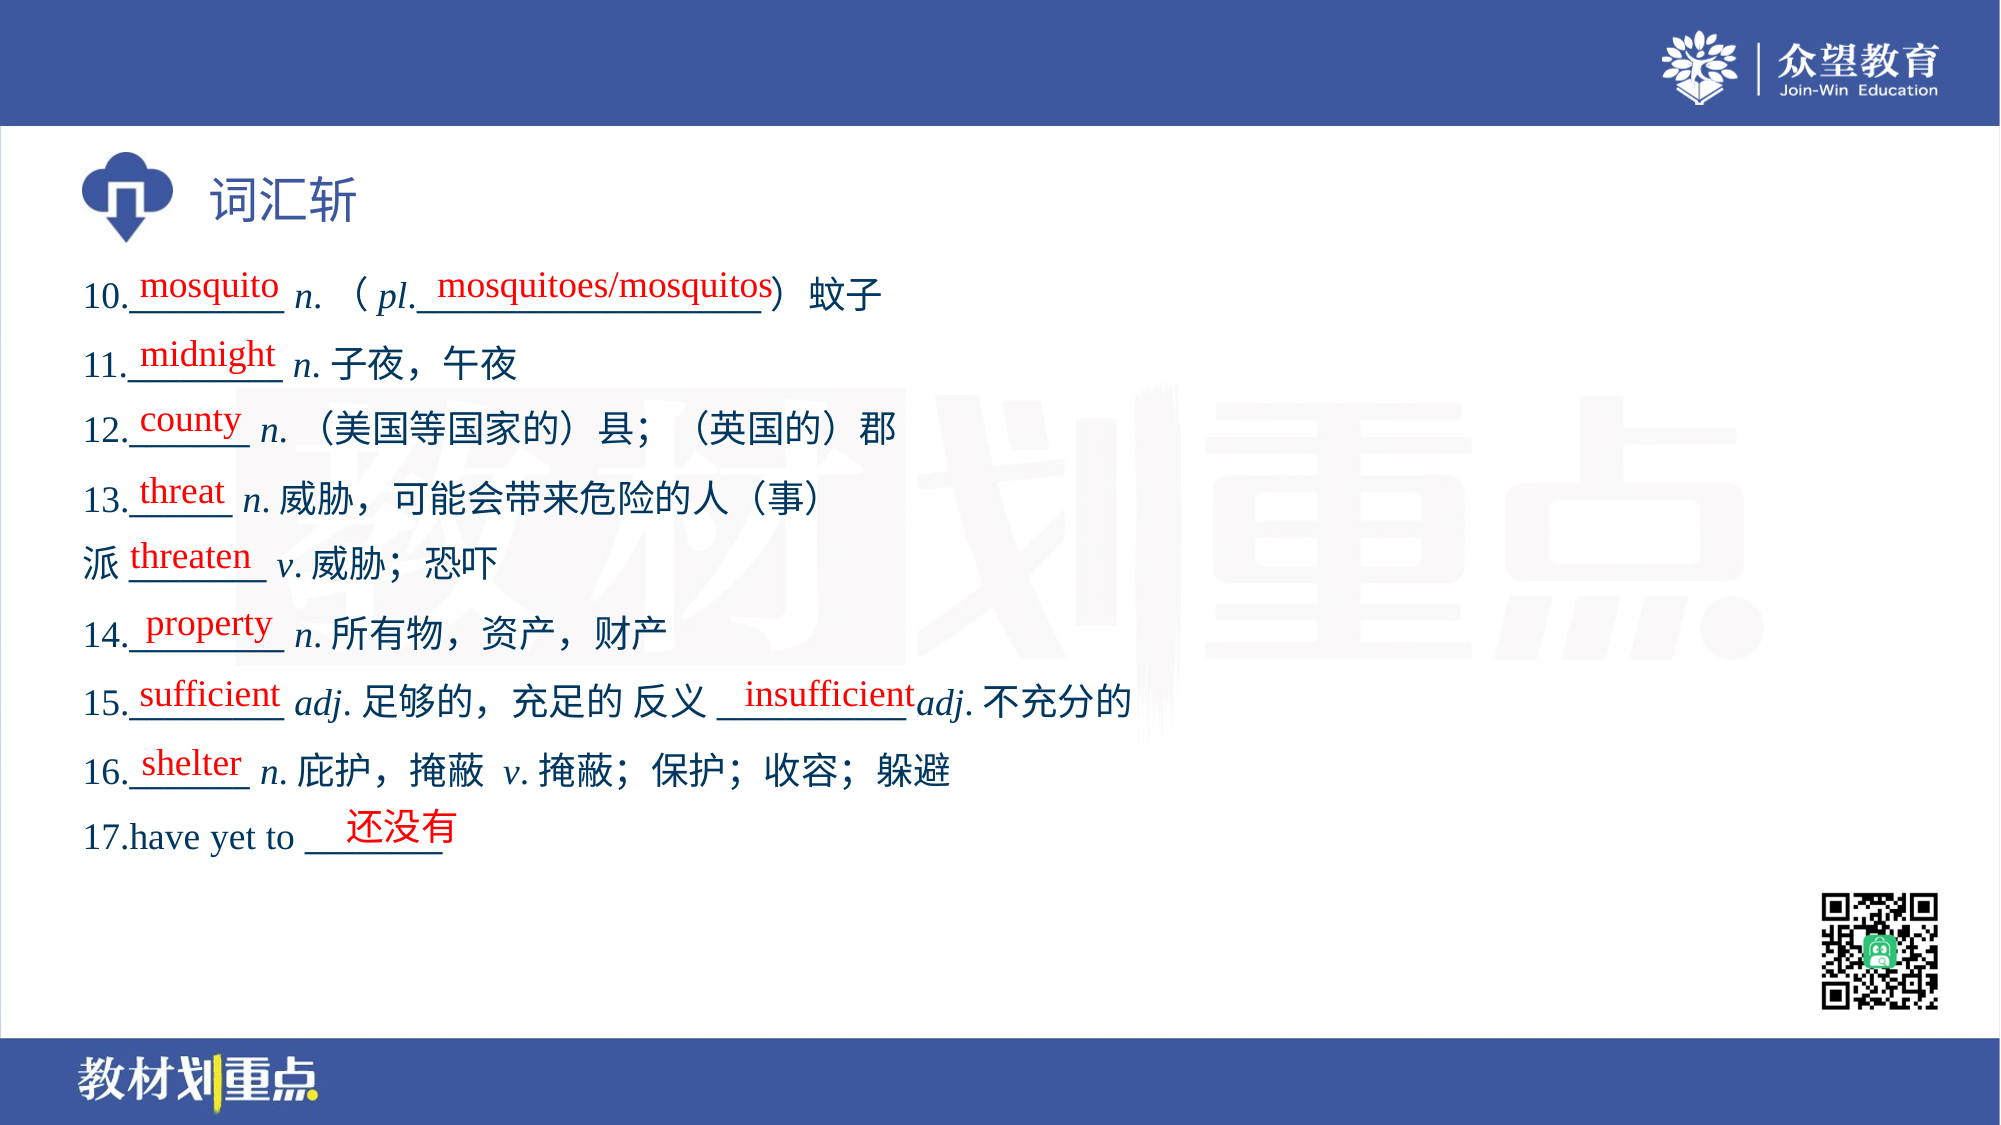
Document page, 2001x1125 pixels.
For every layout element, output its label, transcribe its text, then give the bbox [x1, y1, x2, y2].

text_box 14._________ n.所有物，资产，财产 15._________ adj.足够的，充足的 反义___________ adj.不充分的 16._______ n.庇护，掩蔽 v.掩蔽；保护；收容；躲避 17.have yet to ________ [82, 585, 1817, 850]
text_box county [126, 374, 256, 433]
text_box 13.______ n.威胁，可能会带来危险的人（事） 派________ v.威胁；恐吓 [82, 451, 1817, 578]
text_box insufficient [731, 649, 929, 708]
text_box threat [126, 446, 239, 505]
text_box sufficient [126, 649, 295, 708]
text_box midnight [126, 309, 290, 368]
text_box shelter [128, 718, 256, 777]
picture [0, 0, 2000, 1125]
text_box mosquitoes/mosquitos [424, 240, 787, 299]
text_box property [132, 578, 287, 637]
text_box mosquito [126, 240, 294, 299]
text_box 还没有 [332, 783, 473, 842]
text_box threaten [116, 511, 265, 570]
text_box 10._________ n.（pl.____________________）蚊子 11._________ n.子夜，午夜 12._______ n.（美国等国家的）县；（英国的）郡 [82, 247, 1817, 443]
